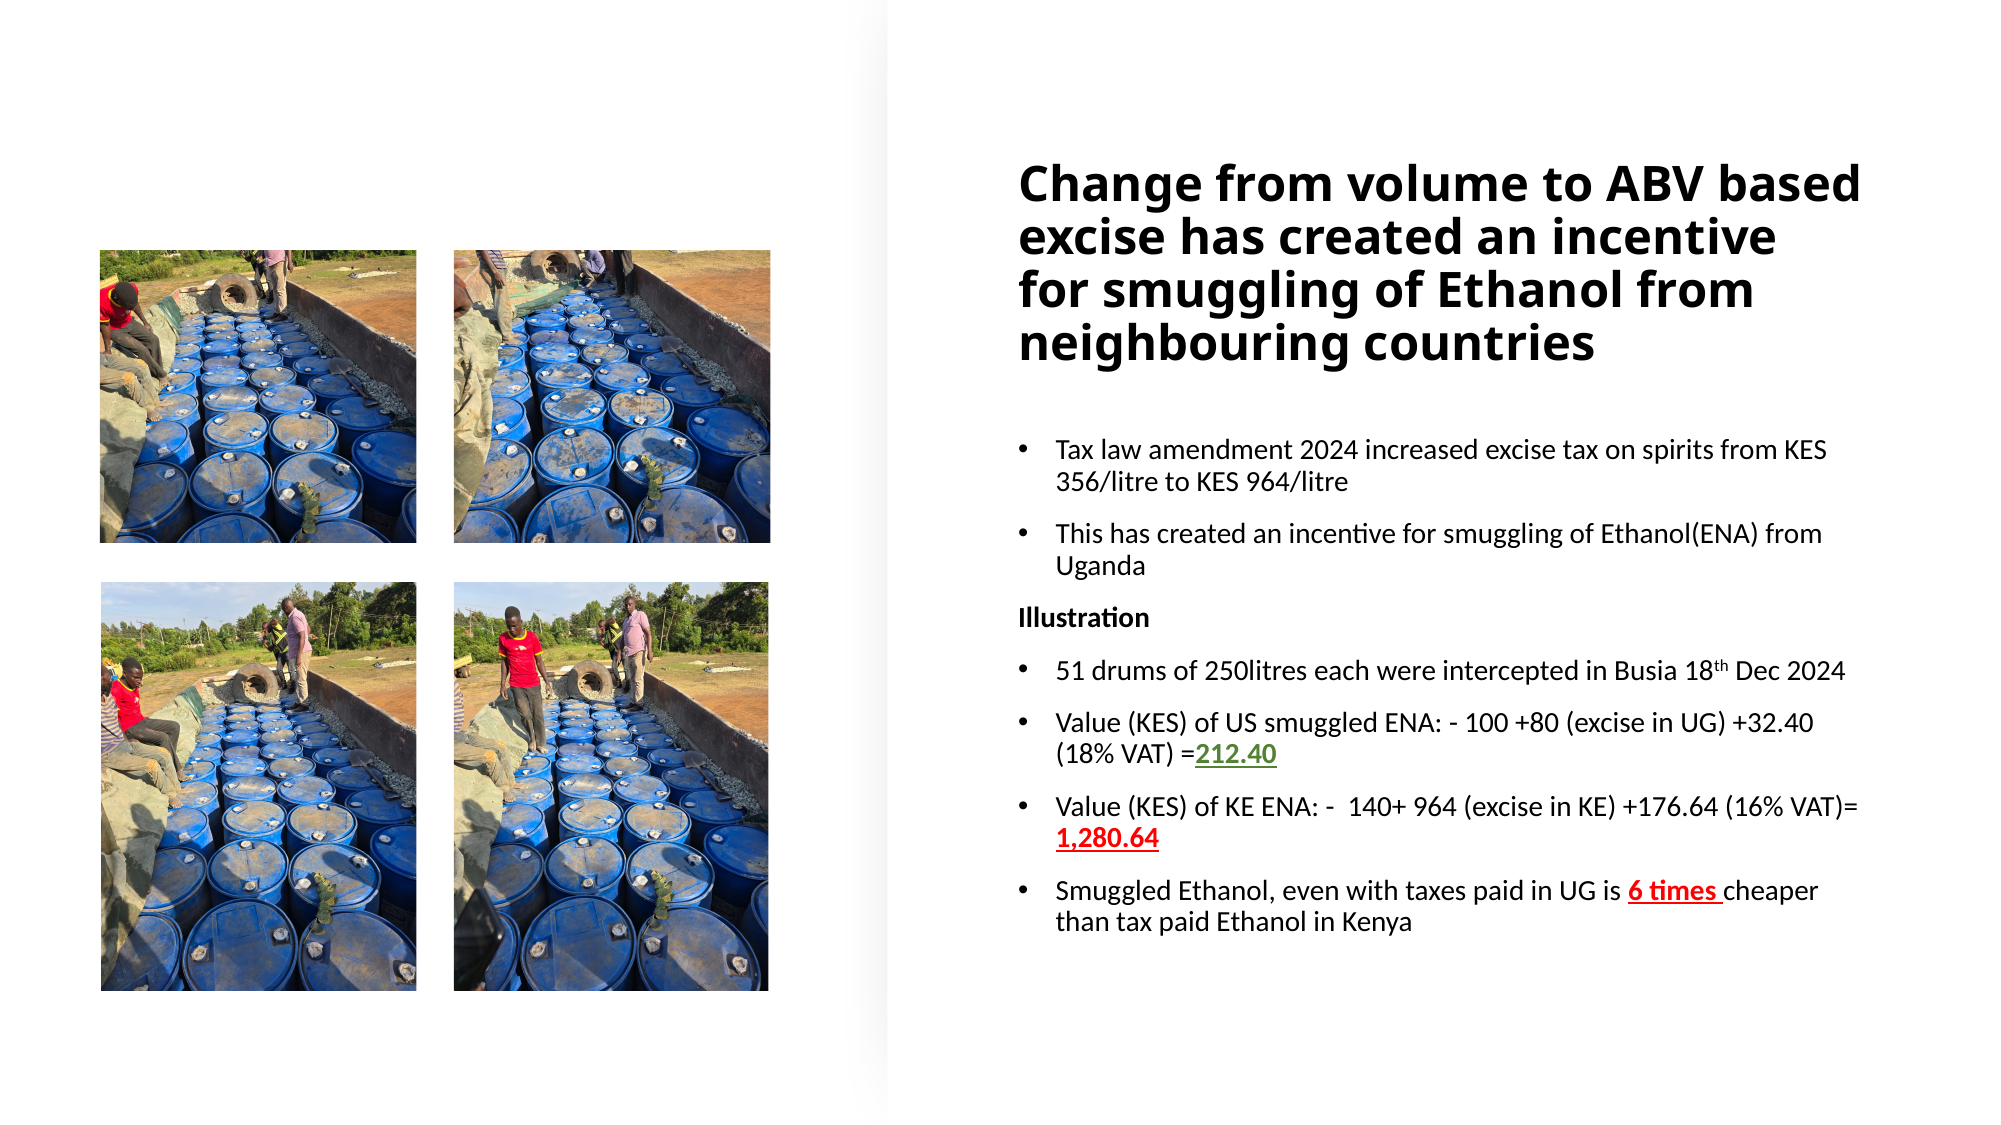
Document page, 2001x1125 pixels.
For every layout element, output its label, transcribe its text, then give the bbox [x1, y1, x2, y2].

picture [99, 250, 417, 543]
picture [453, 582, 769, 991]
list Tax law amendment 2024 increased excise tax on spirits from KES 356/litre to KES 964/litre This has created an incentive for smuggling of Ethanol(ENA) from Uganda Illustration 51 drums of 250litres each were intercepted in Busia 18th Dec 2024 Value (KES) of US smuggled ENA: - 100 +80 (excise in UG) +32.40 (18% VAT) =212.40 Value (KES) of KE ENA: - 140+ 964 (excise in KE) +176.64 (16% VAT)= 1,280.64 Smuggled Ethanol, even with taxes paid in UG is 6 times cheaper than tax paid Ethanol in Kenya [1003, 404, 1879, 1021]
picture [101, 582, 417, 991]
picture [453, 250, 771, 543]
title Change from volume to ABV based excise has created an incentive for smuggling of Ethanol from neighbouring countries [1003, 125, 1879, 404]
text_box [886, 0, 2000, 1125]
text_box [0, 0, 886, 1125]
